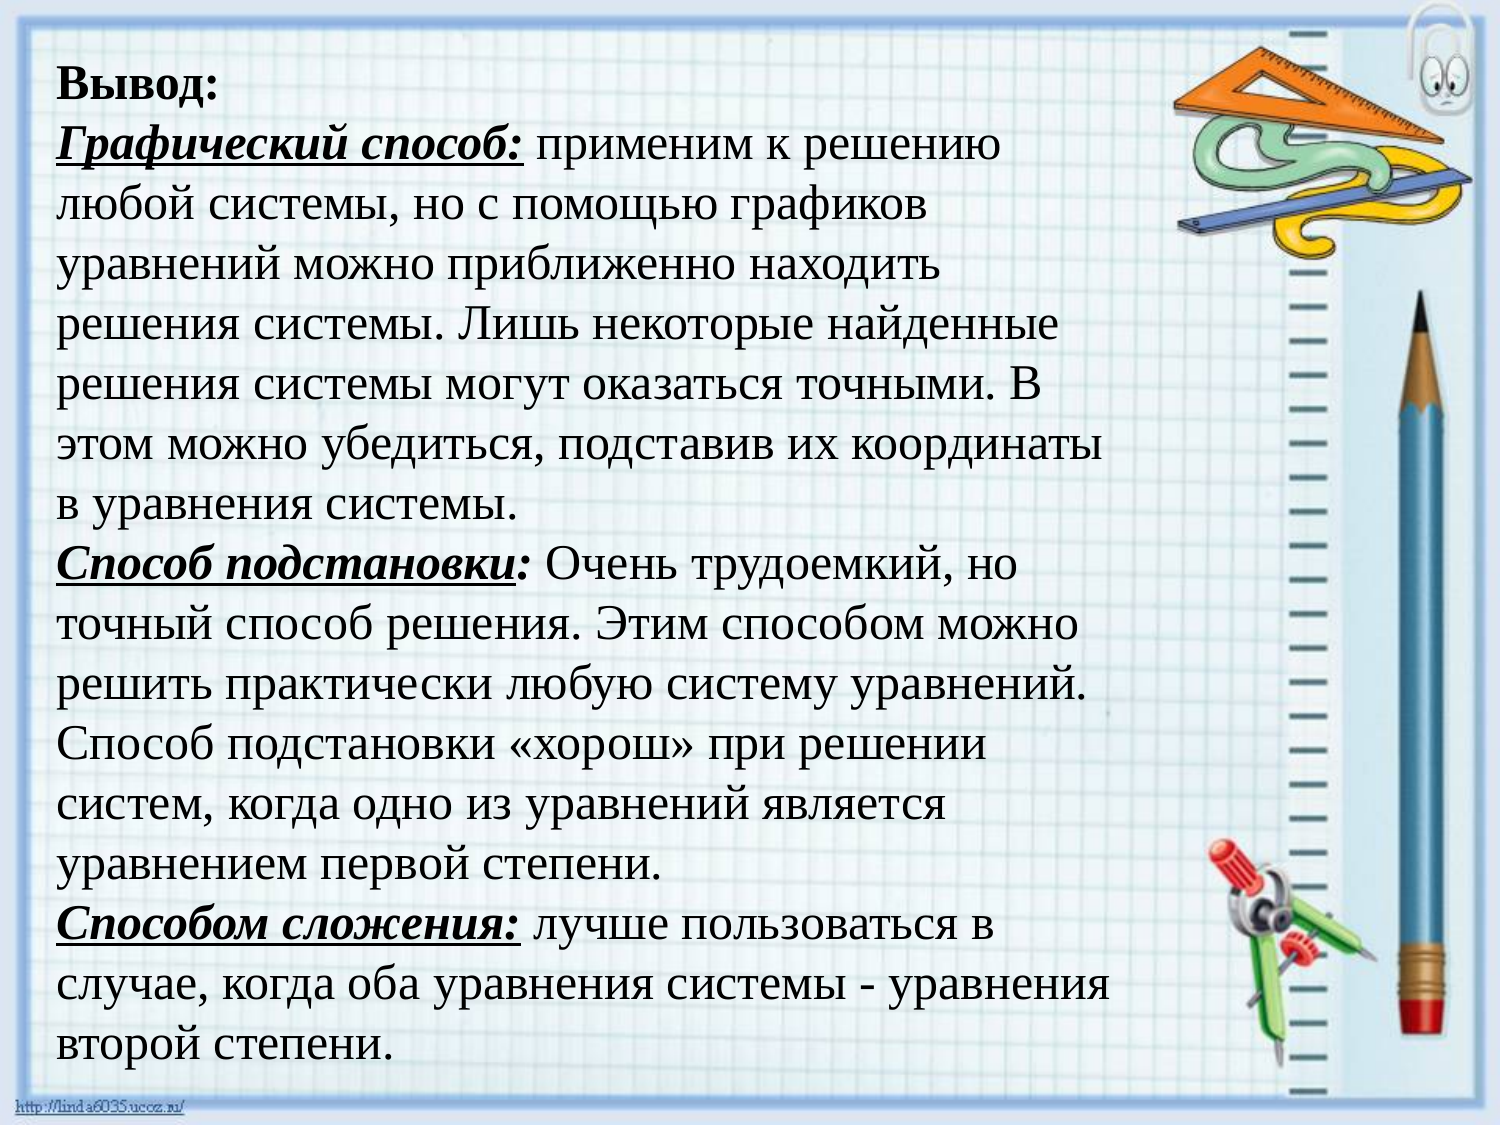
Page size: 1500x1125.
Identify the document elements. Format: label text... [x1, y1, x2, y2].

text_box Вывод: Графический способ: применим к решению любой системы, но с помощью графиков уравнений можно приближенно находить решения системы. Лишь некоторые найденные решения системы могут оказаться точными. В этом можно убедиться, подставив их координаты в уравнения системы. Способ подстановки: Очень трудоемкий, но точный способ решения. Этим способом можно решить практически любую систему уравнений. Способ подстановки «хорош» при решении систем, когда одно из уравнений является уравнением первой степени. Способом сложения: лучше пользоваться в случае, когда оба уравнения системы - уравнения второй степени. [41, 42, 1146, 1078]
picture [0, 0, 1500, 1125]
